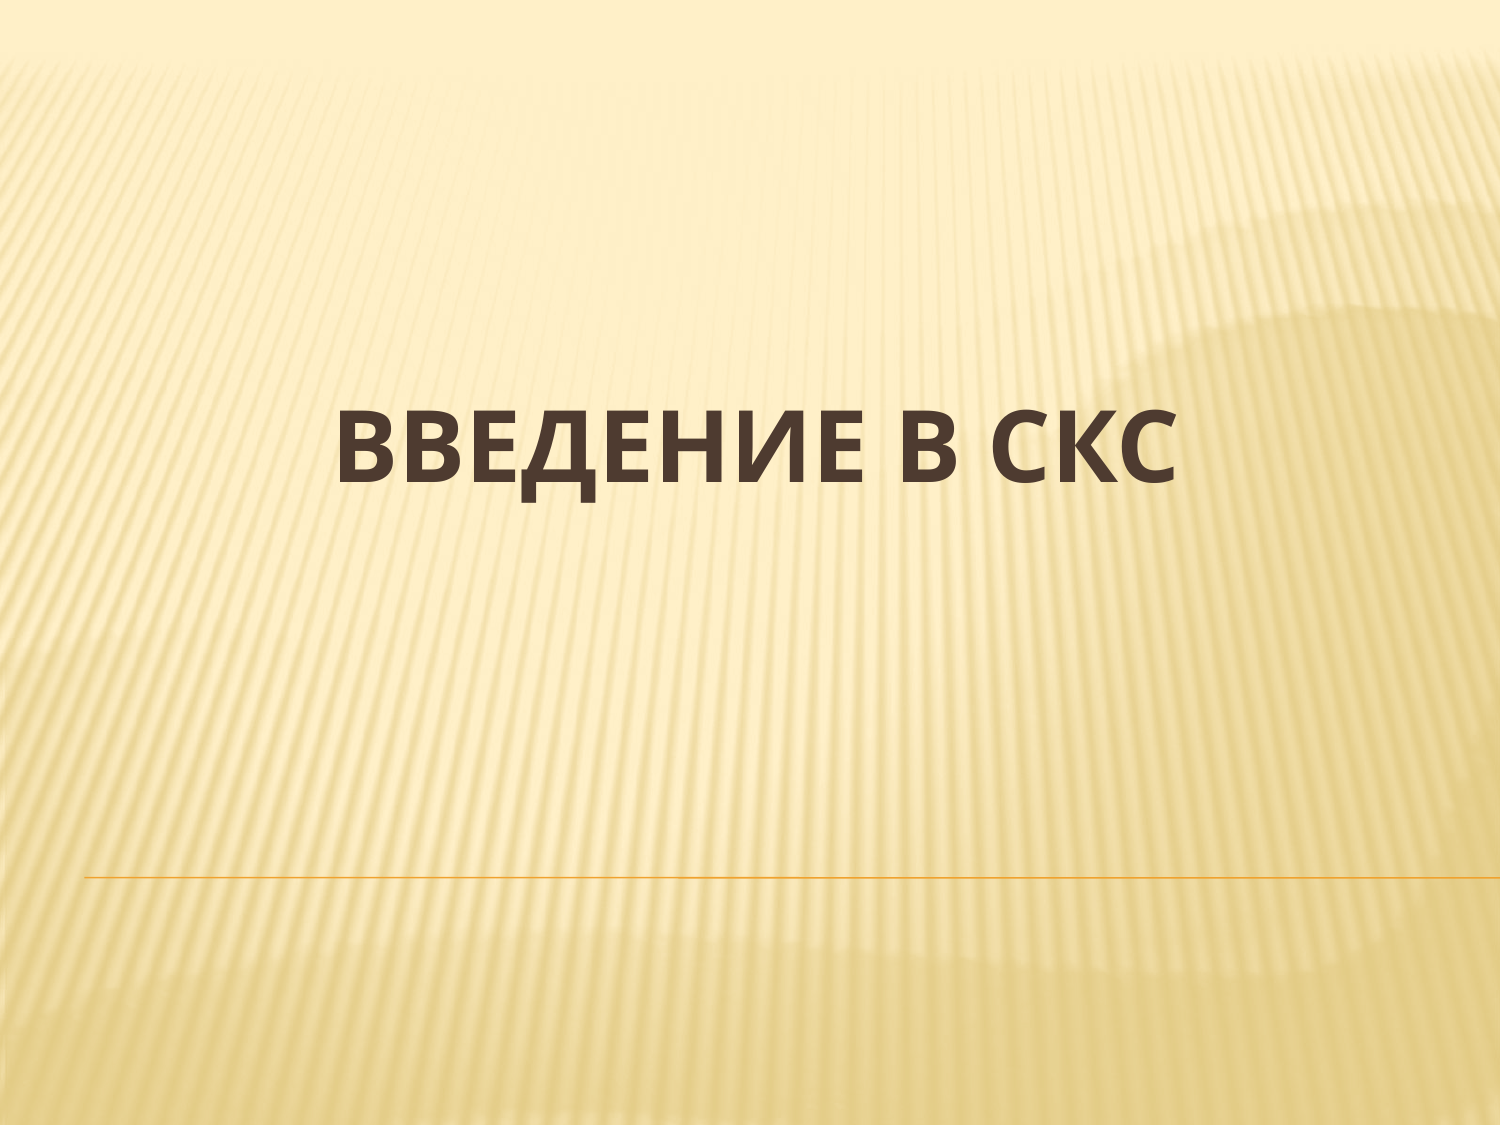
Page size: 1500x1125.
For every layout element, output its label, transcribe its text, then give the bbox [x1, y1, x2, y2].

title ВВЕДЕНИЕ В СКС [62, 375, 1450, 997]
